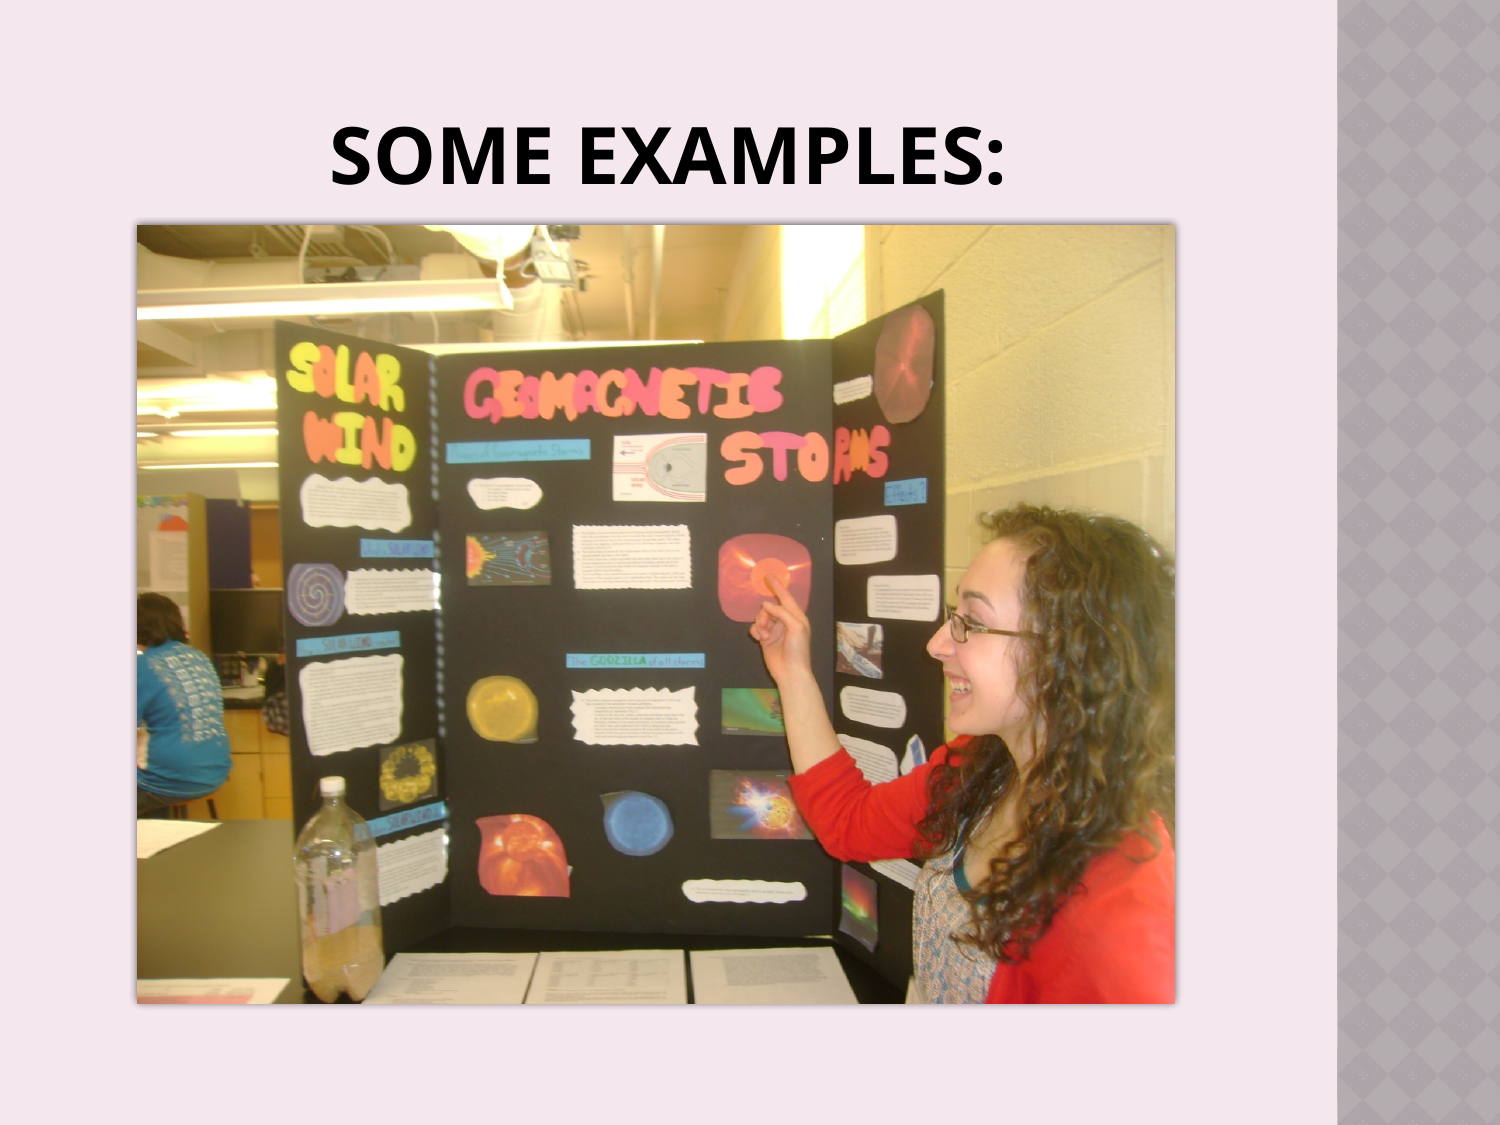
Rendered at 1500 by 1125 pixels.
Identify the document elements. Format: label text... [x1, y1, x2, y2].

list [136, 224, 1176, 1005]
title Some Examples: [75, 52, 1263, 200]
